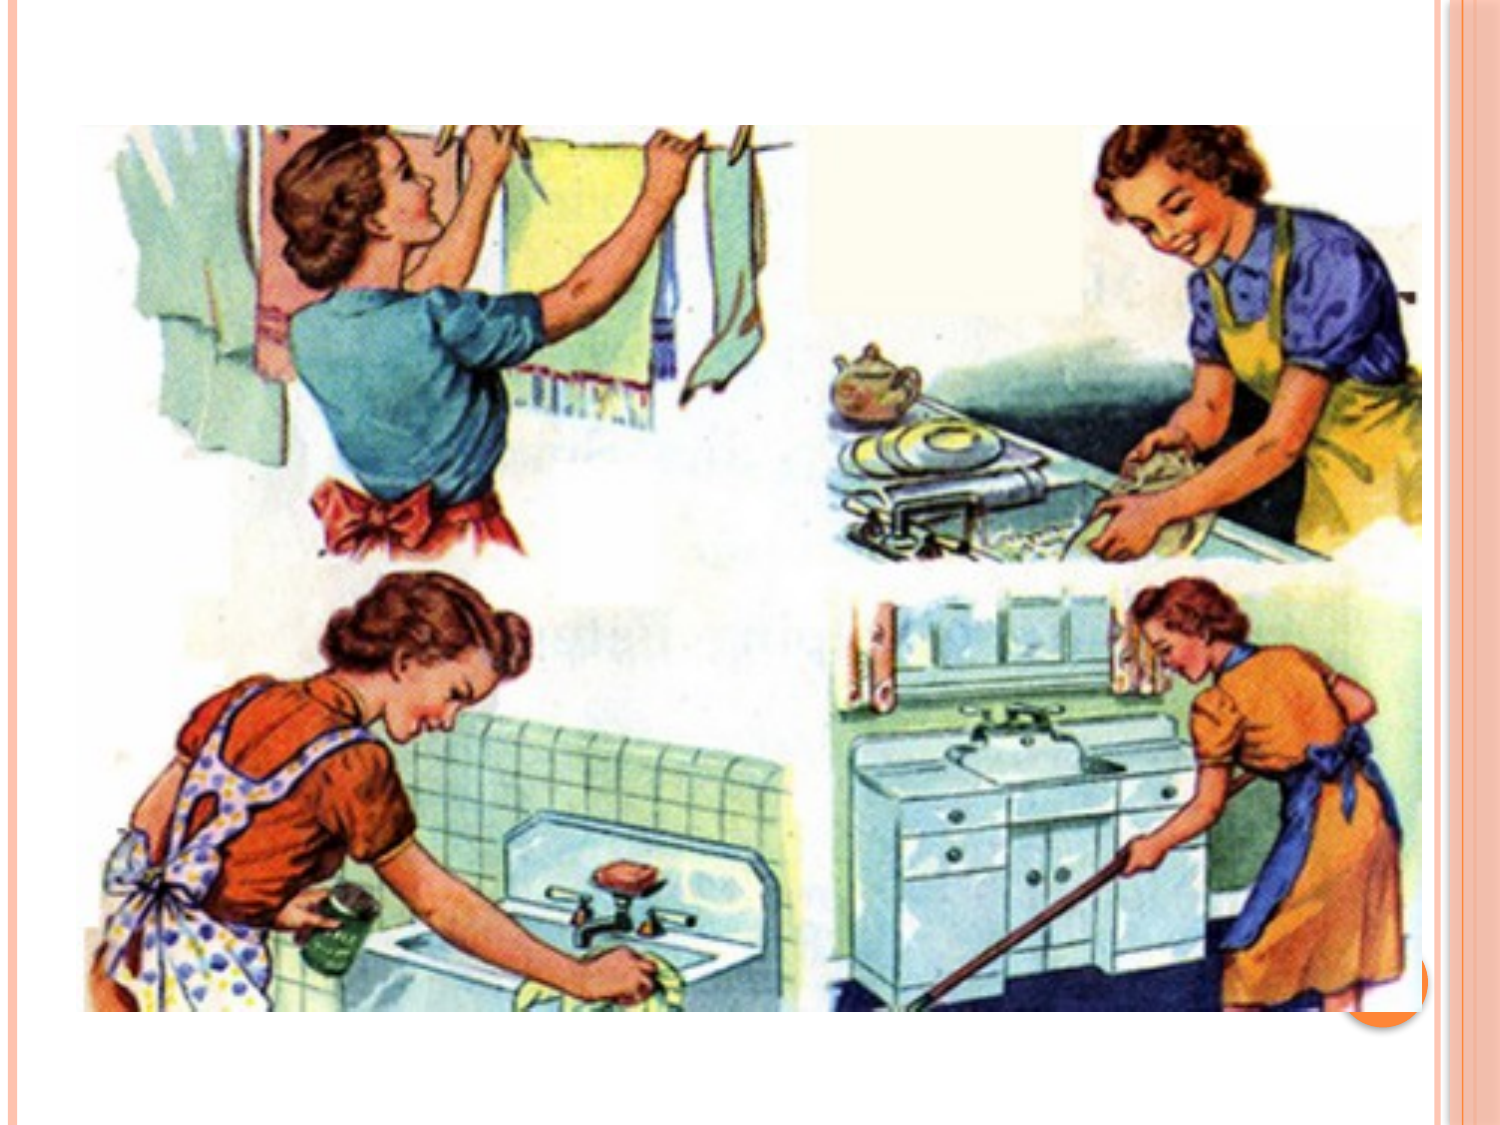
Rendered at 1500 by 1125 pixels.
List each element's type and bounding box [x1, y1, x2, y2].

picture [76, 124, 1423, 1012]
